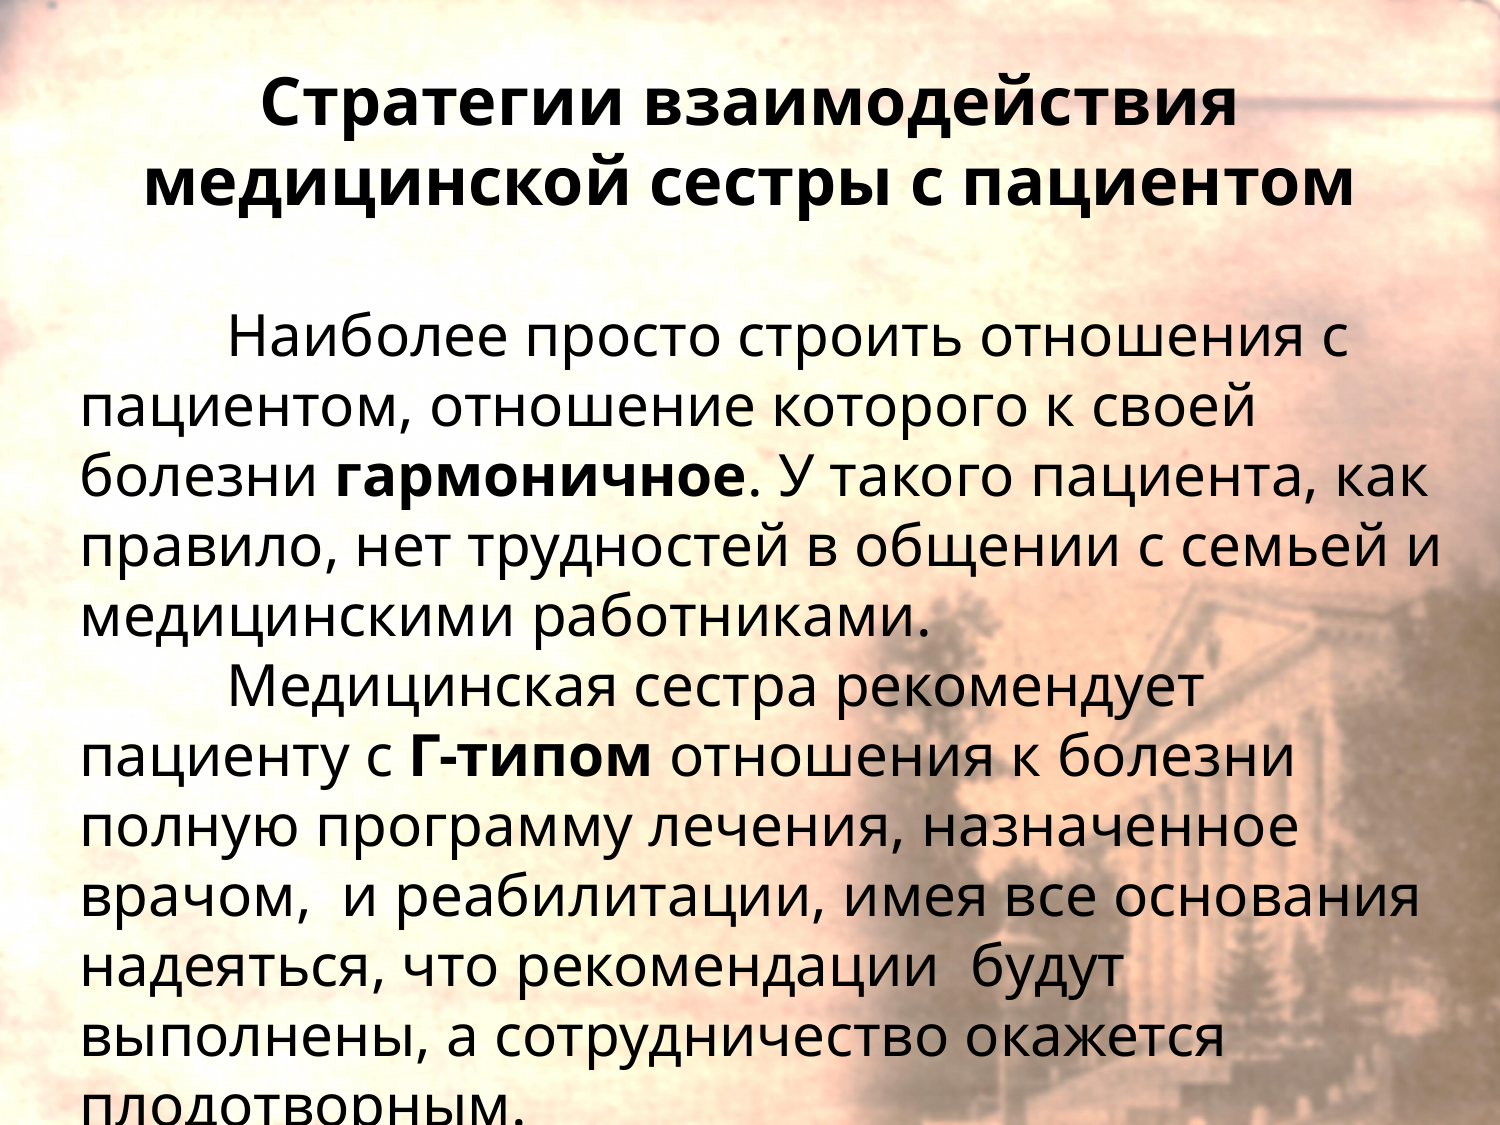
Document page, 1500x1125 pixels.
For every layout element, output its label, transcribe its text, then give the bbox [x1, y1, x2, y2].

title Стратегии взаимодействия медицинской сестры с пациентом [75, 45, 1425, 233]
text_box Наиболее просто строить отношения с пациентом, отношение которого к своей болезни гармоничное. У такого пациента, как правило, нет трудностей в общении с семьей и медицинскими работниками. Медицинская сестра рекомендует пациенту с Г-типом отношения к болезни полную программу лечения, назначенное врачом, и реабилитации, имея все основания надеяться, что рекомендации будут выполнены, а сотрудничество окажется плодотворным. [64, 290, 1471, 1125]
picture [0, 0, 1500, 1125]
